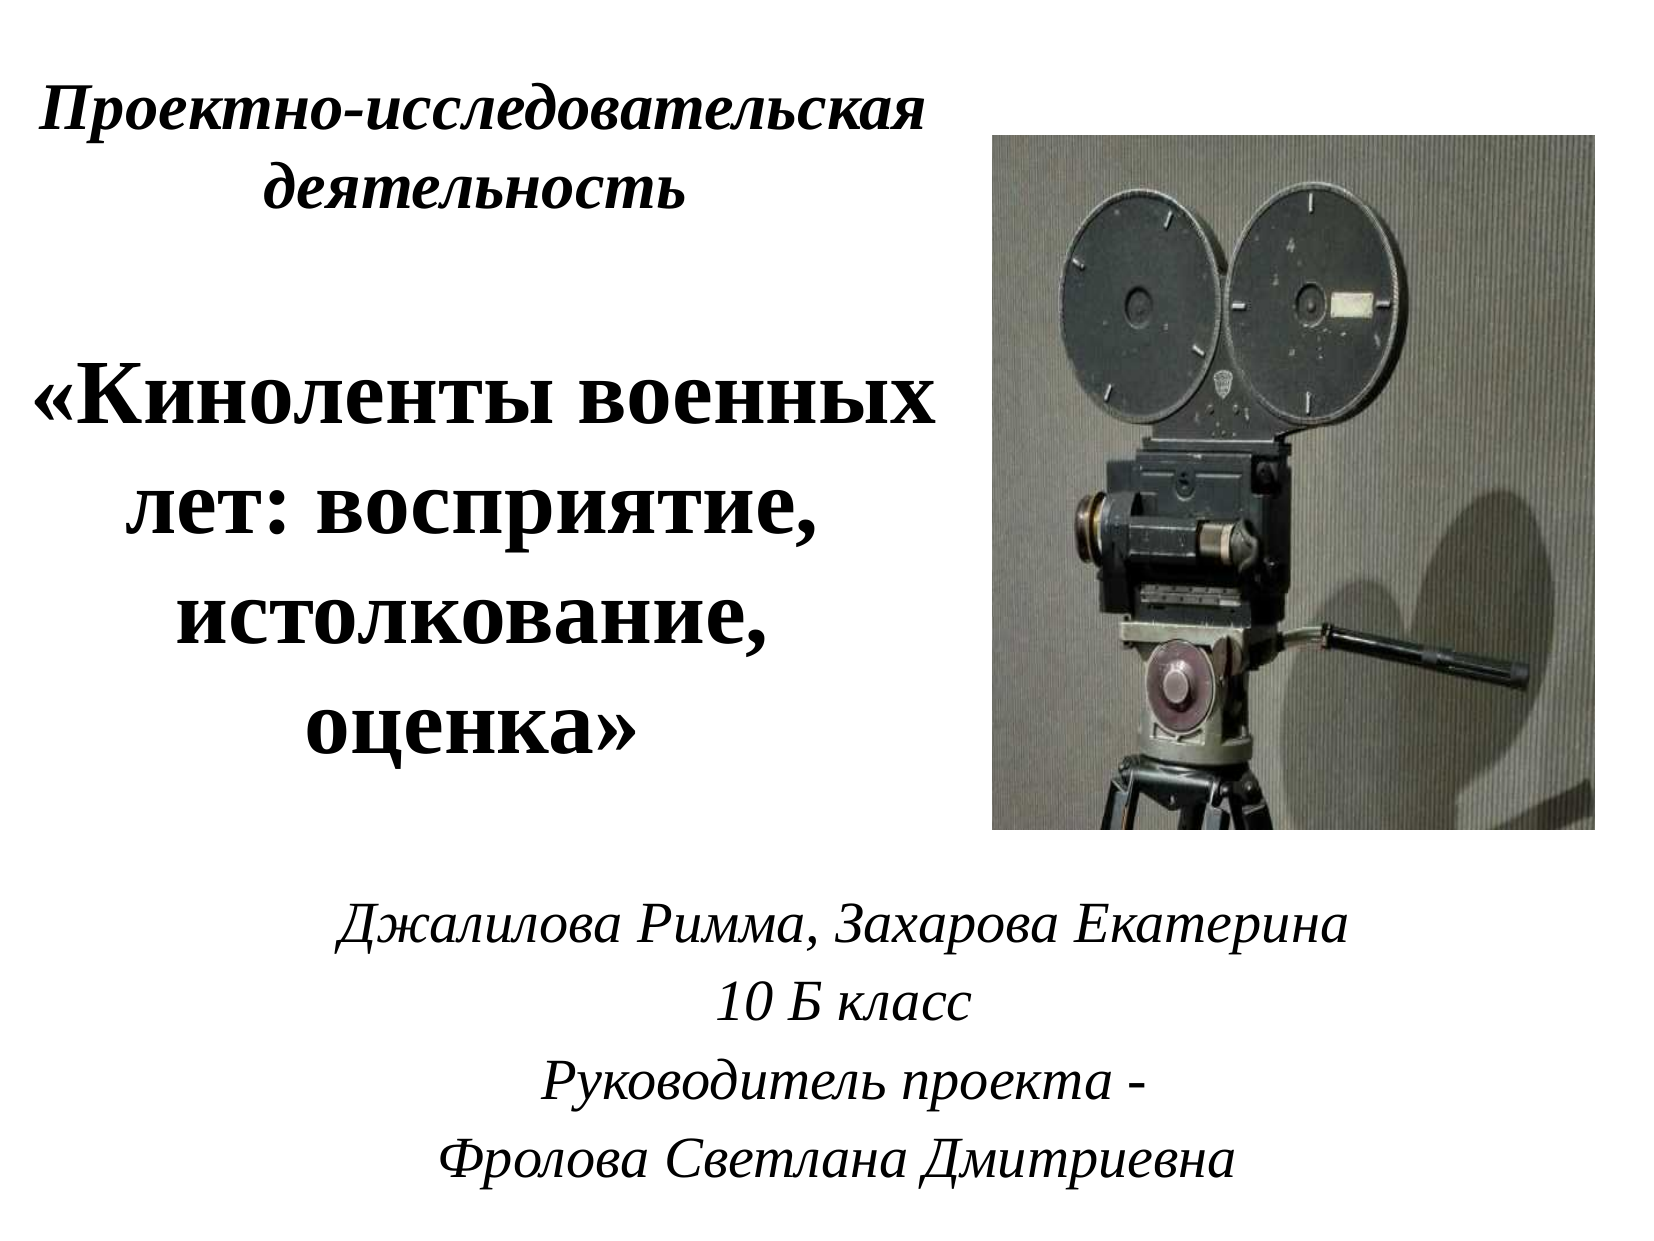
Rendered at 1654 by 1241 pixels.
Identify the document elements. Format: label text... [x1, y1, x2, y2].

text_box Джалилова Римма, Захарова Екатерина 10 Б класс Руководитель проекта - Фролова Светлана Дмитриевна [129, 868, 1560, 1241]
picture [992, 135, 1596, 831]
text_box Проектно-исследовательская деятельность «Киноленты военных лет: восприятие, истолкование, оценка» [11, 253, 957, 691]
